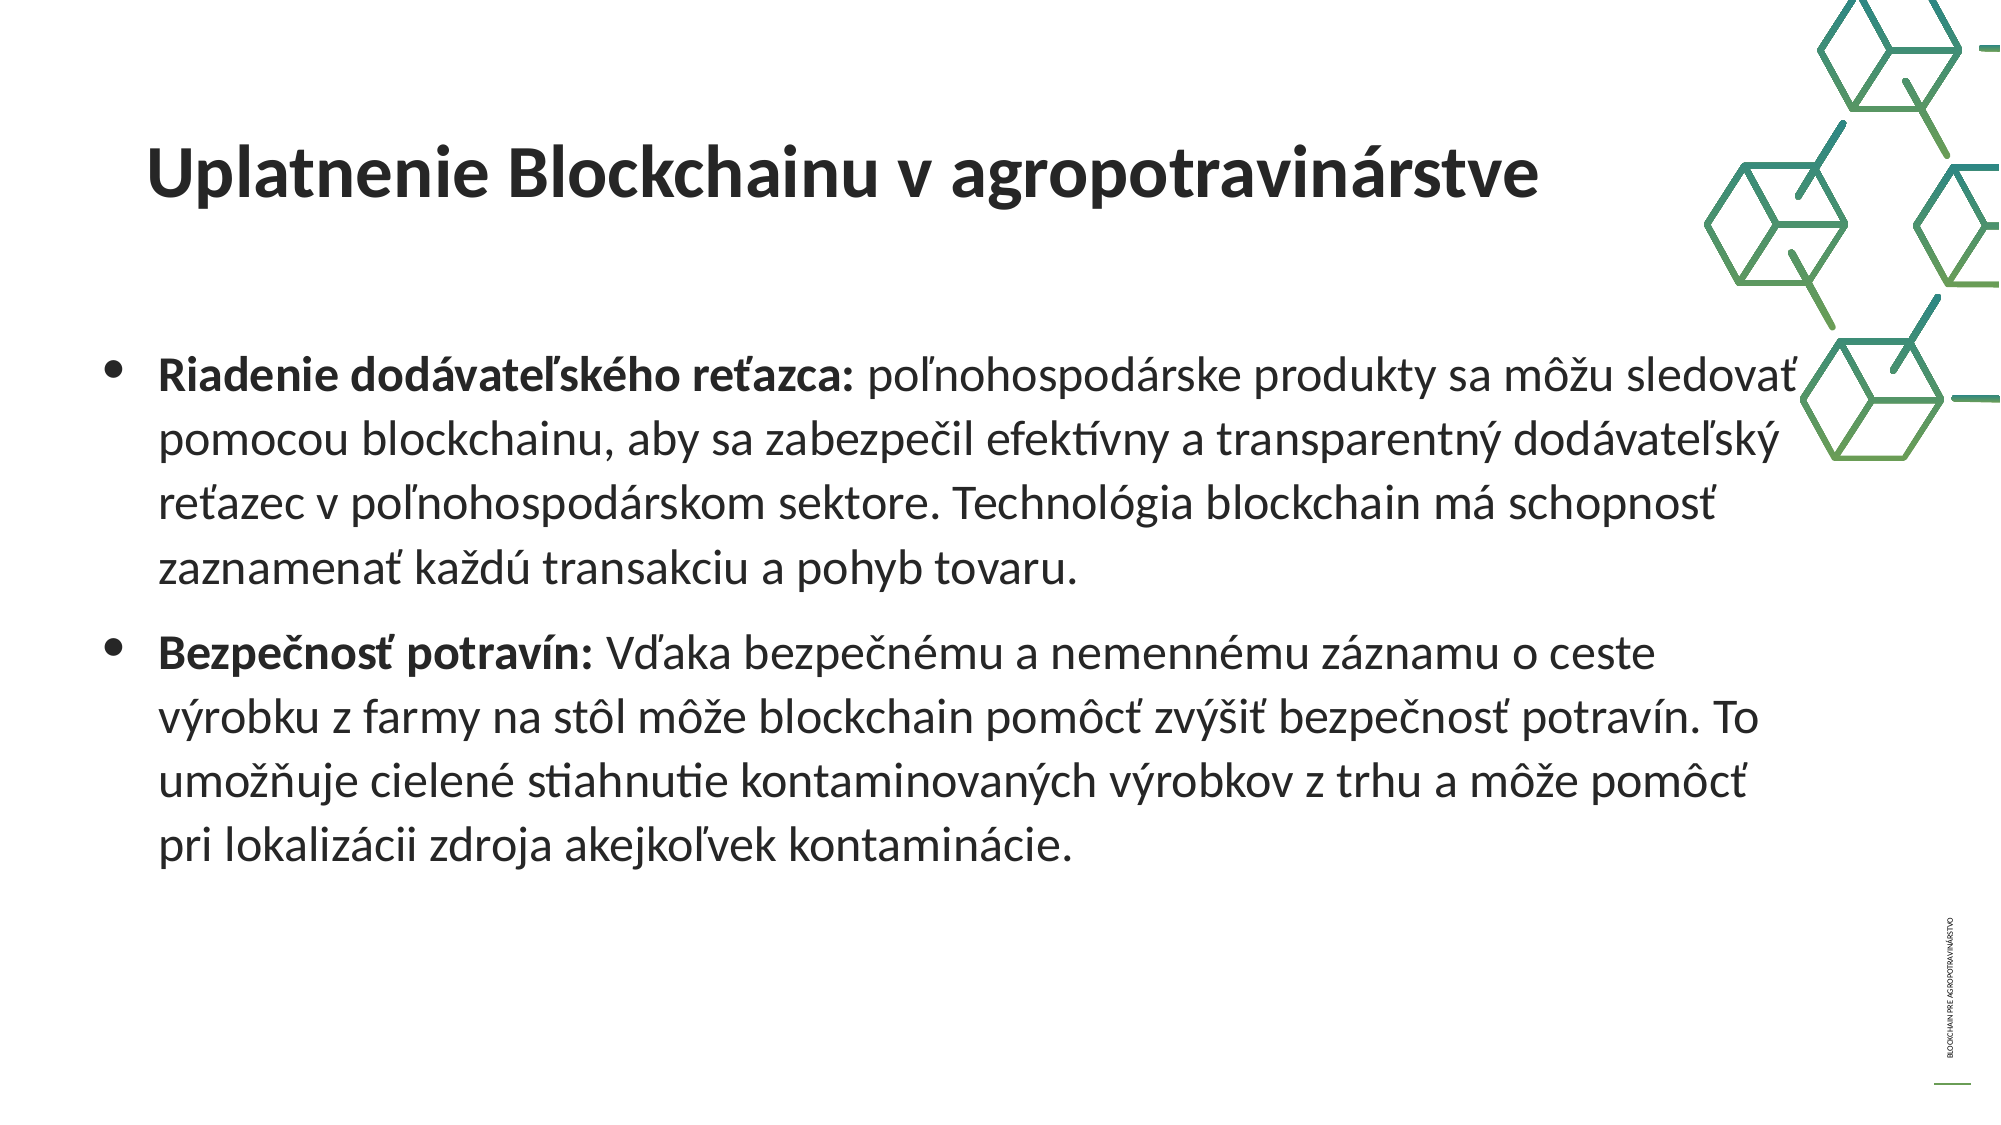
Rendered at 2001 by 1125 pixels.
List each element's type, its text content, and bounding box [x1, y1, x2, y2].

list Riadenie dodávateľského reťazca: poľnohospodárske produkty sa môžu sledovať pomocou blockchainu, aby sa zabezpečil efektívny a transparentný dodávateľský reťazec v poľnohospodárskom sektore. Technológia blockchain má schopnosť zaznamenať každú transakciu a pohyb tovaru. Bezpečnosť potravín: Vďaka bezpečnému a nemennému záznamu o ceste výrobku z farmy na stôl môže blockchain pomôcť zvýšiť bezpečnosť potravín. To umožňuje cielené stiahnutie kontaminovaných výrobkov z trhu a môže pomôcť pri lokalizácii zdroja akejkoľvek kontaminácie. [86, 329, 1825, 1100]
list Uplatnenie Blockchainu v agropotravinárstve [130, 124, 1698, 337]
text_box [1703, 0, 2000, 462]
